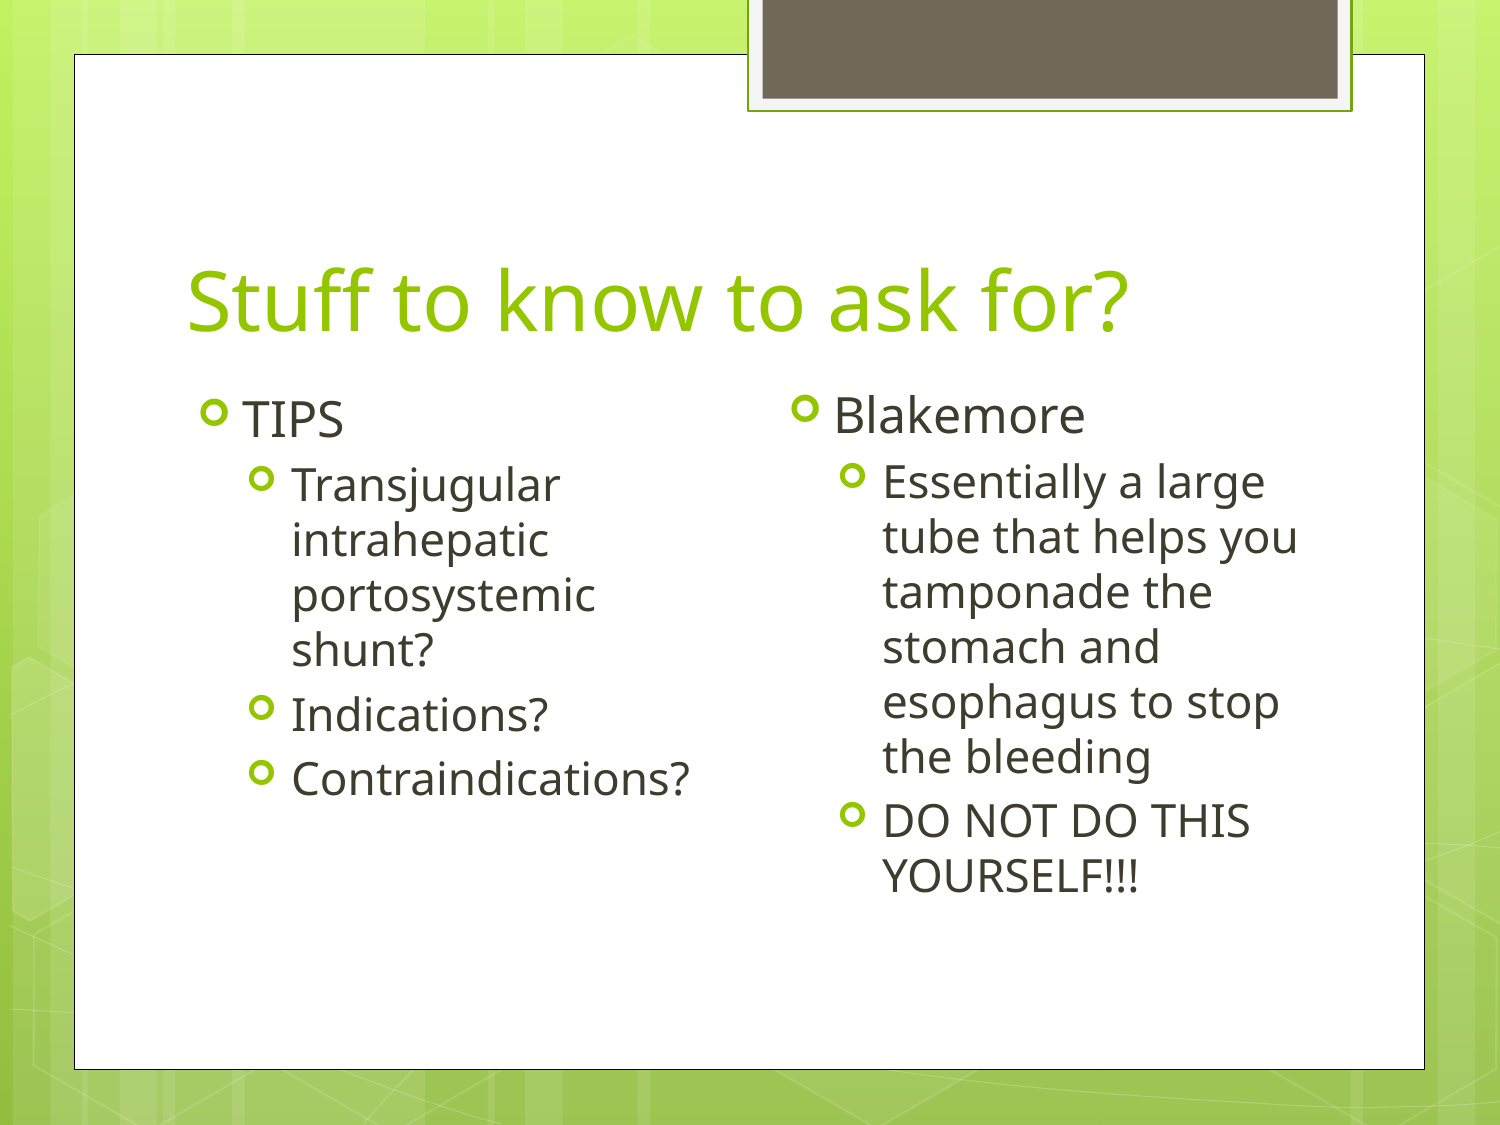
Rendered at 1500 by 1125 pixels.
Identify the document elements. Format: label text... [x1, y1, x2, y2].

list Blakemore Essentially a large tube that helps you tamponade the stomach and esophagus to stop the bleeding DO NOT DO THIS YOURSELF!!! [761, 376, 1323, 949]
title Stuff to know to ask for? [171, 168, 1324, 357]
list TIPS Transjugular intrahepatic portosystemic shunt? Indications? Contraindications? [171, 379, 732, 953]
